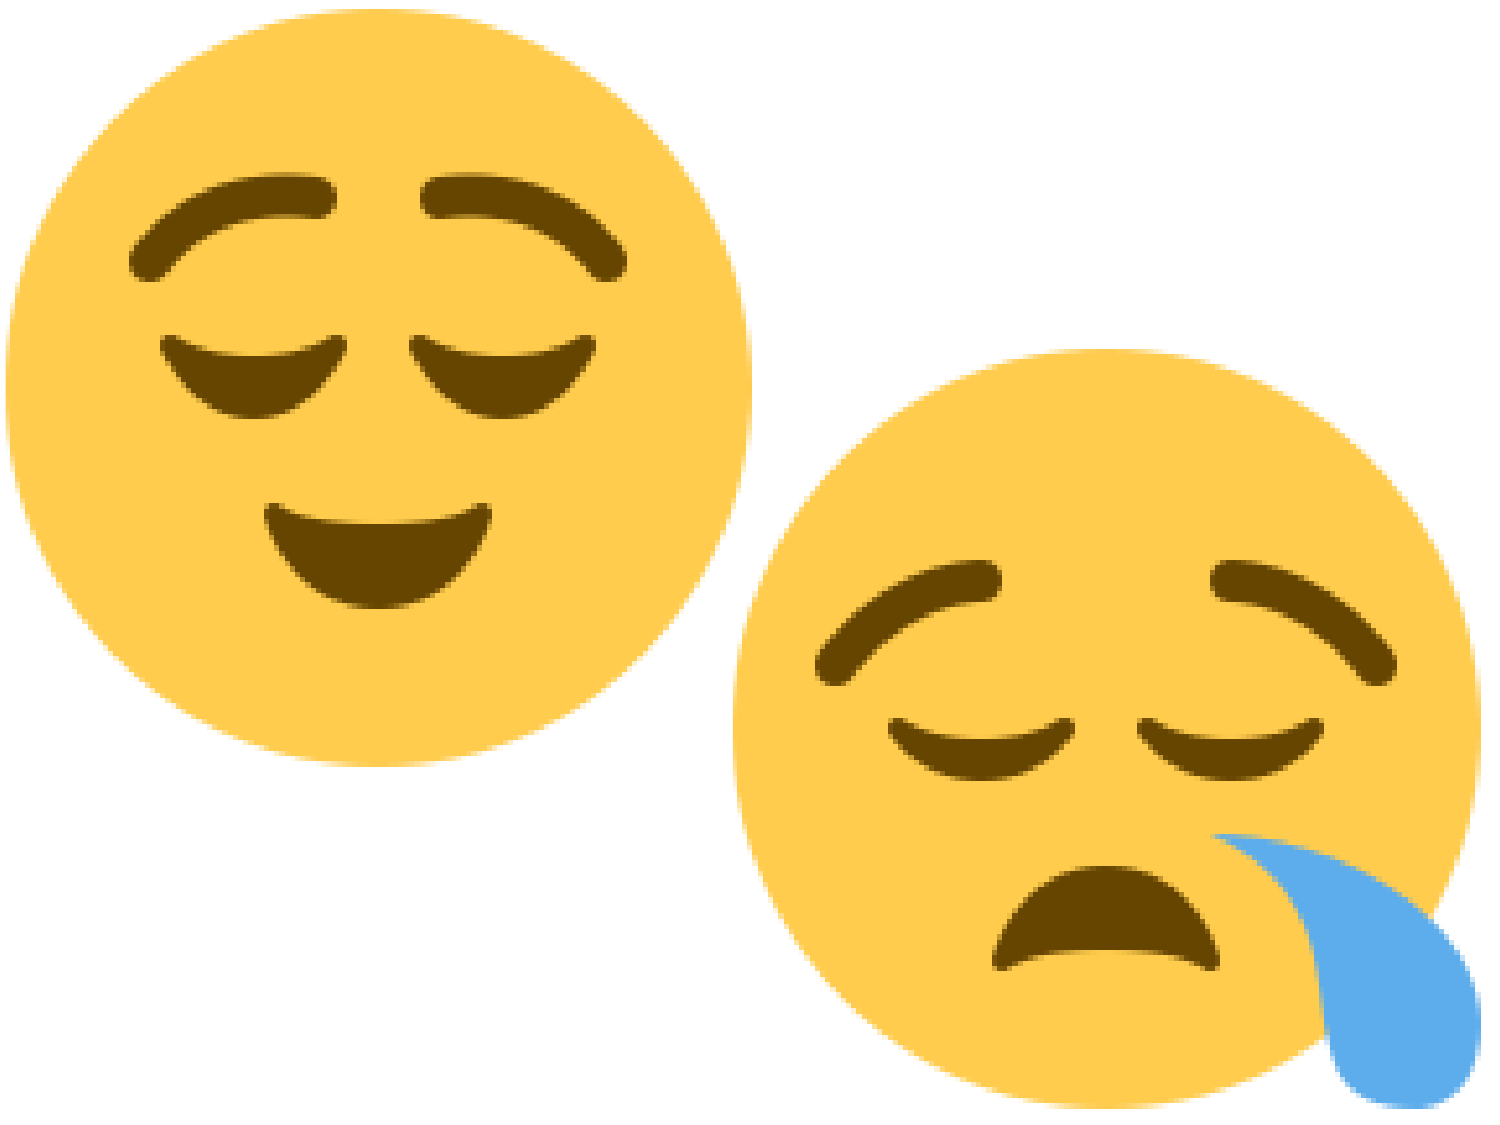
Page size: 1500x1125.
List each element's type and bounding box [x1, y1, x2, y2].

text_box [5, 9, 752, 767]
text_box [732, 349, 1482, 1109]
